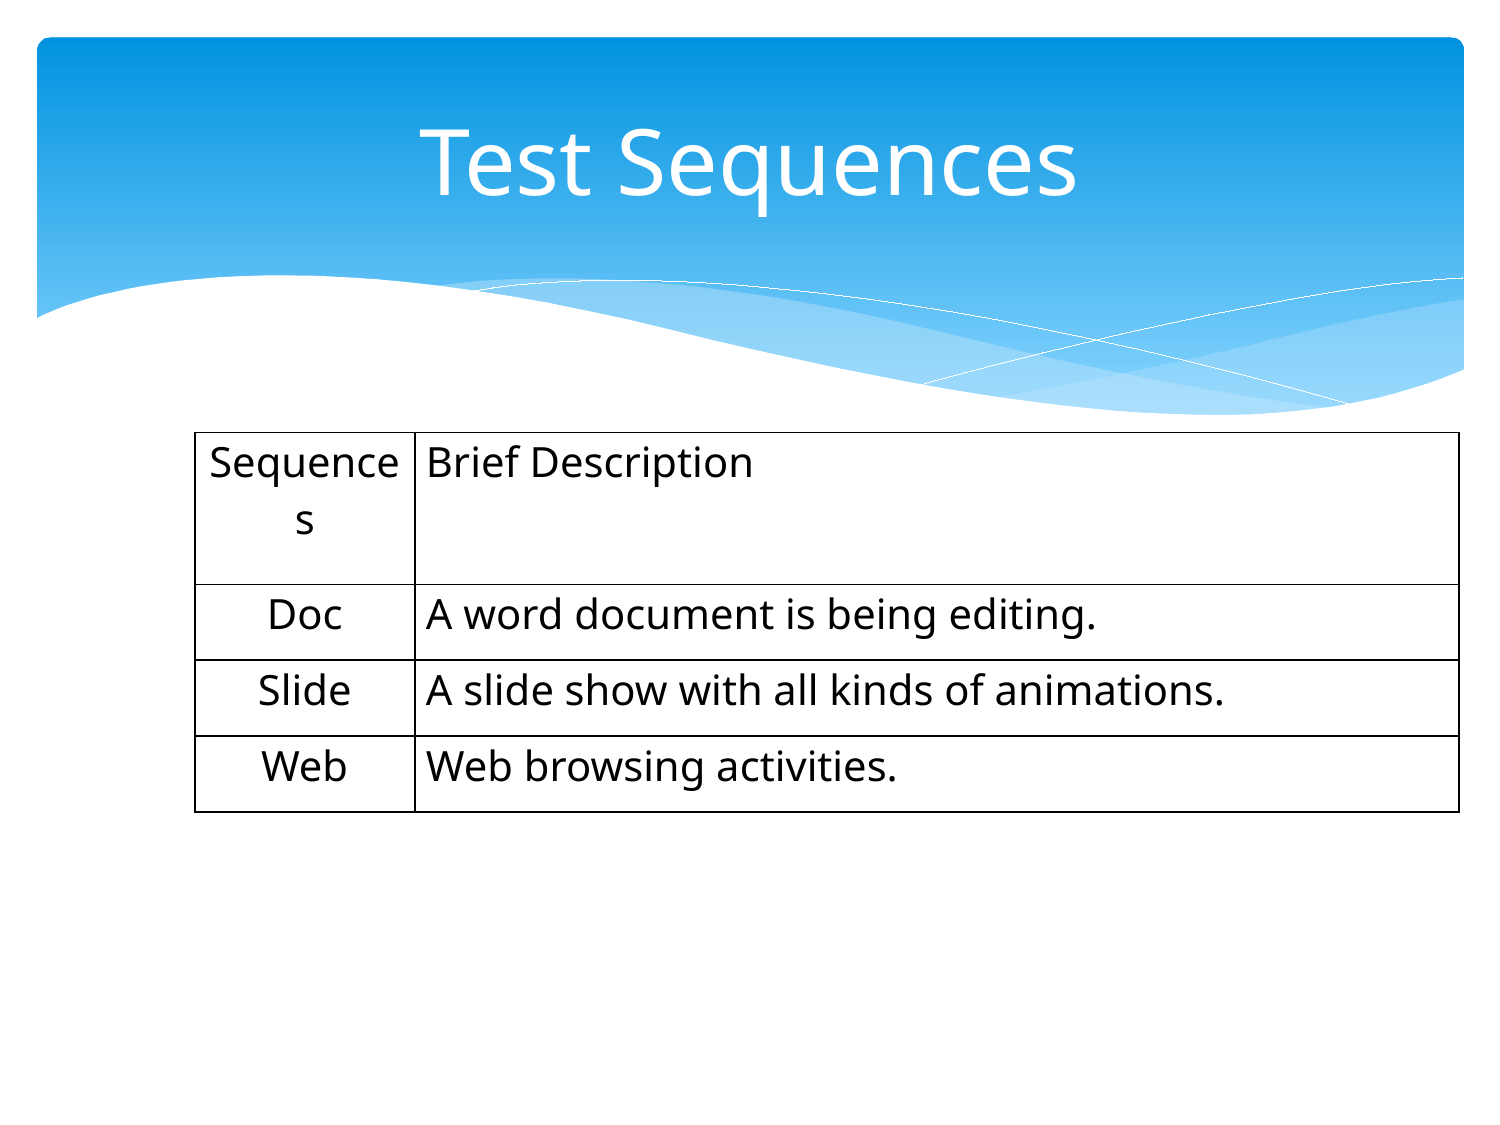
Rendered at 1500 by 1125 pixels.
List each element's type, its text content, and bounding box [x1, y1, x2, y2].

table_cell A slide show with all kinds of animations. [416, 661, 1458, 735]
table_header Brief Description [416, 433, 1458, 584]
table_cell A word document is being editing. [416, 585, 1458, 659]
title Test Sequences [75, 55, 1425, 261]
table_cell Web [196, 737, 414, 811]
table_cell Doc [196, 585, 414, 659]
table_cell Web browsing activities. [416, 737, 1458, 811]
table_header Sequences [196, 433, 414, 584]
table_cell Slide [196, 661, 414, 735]
